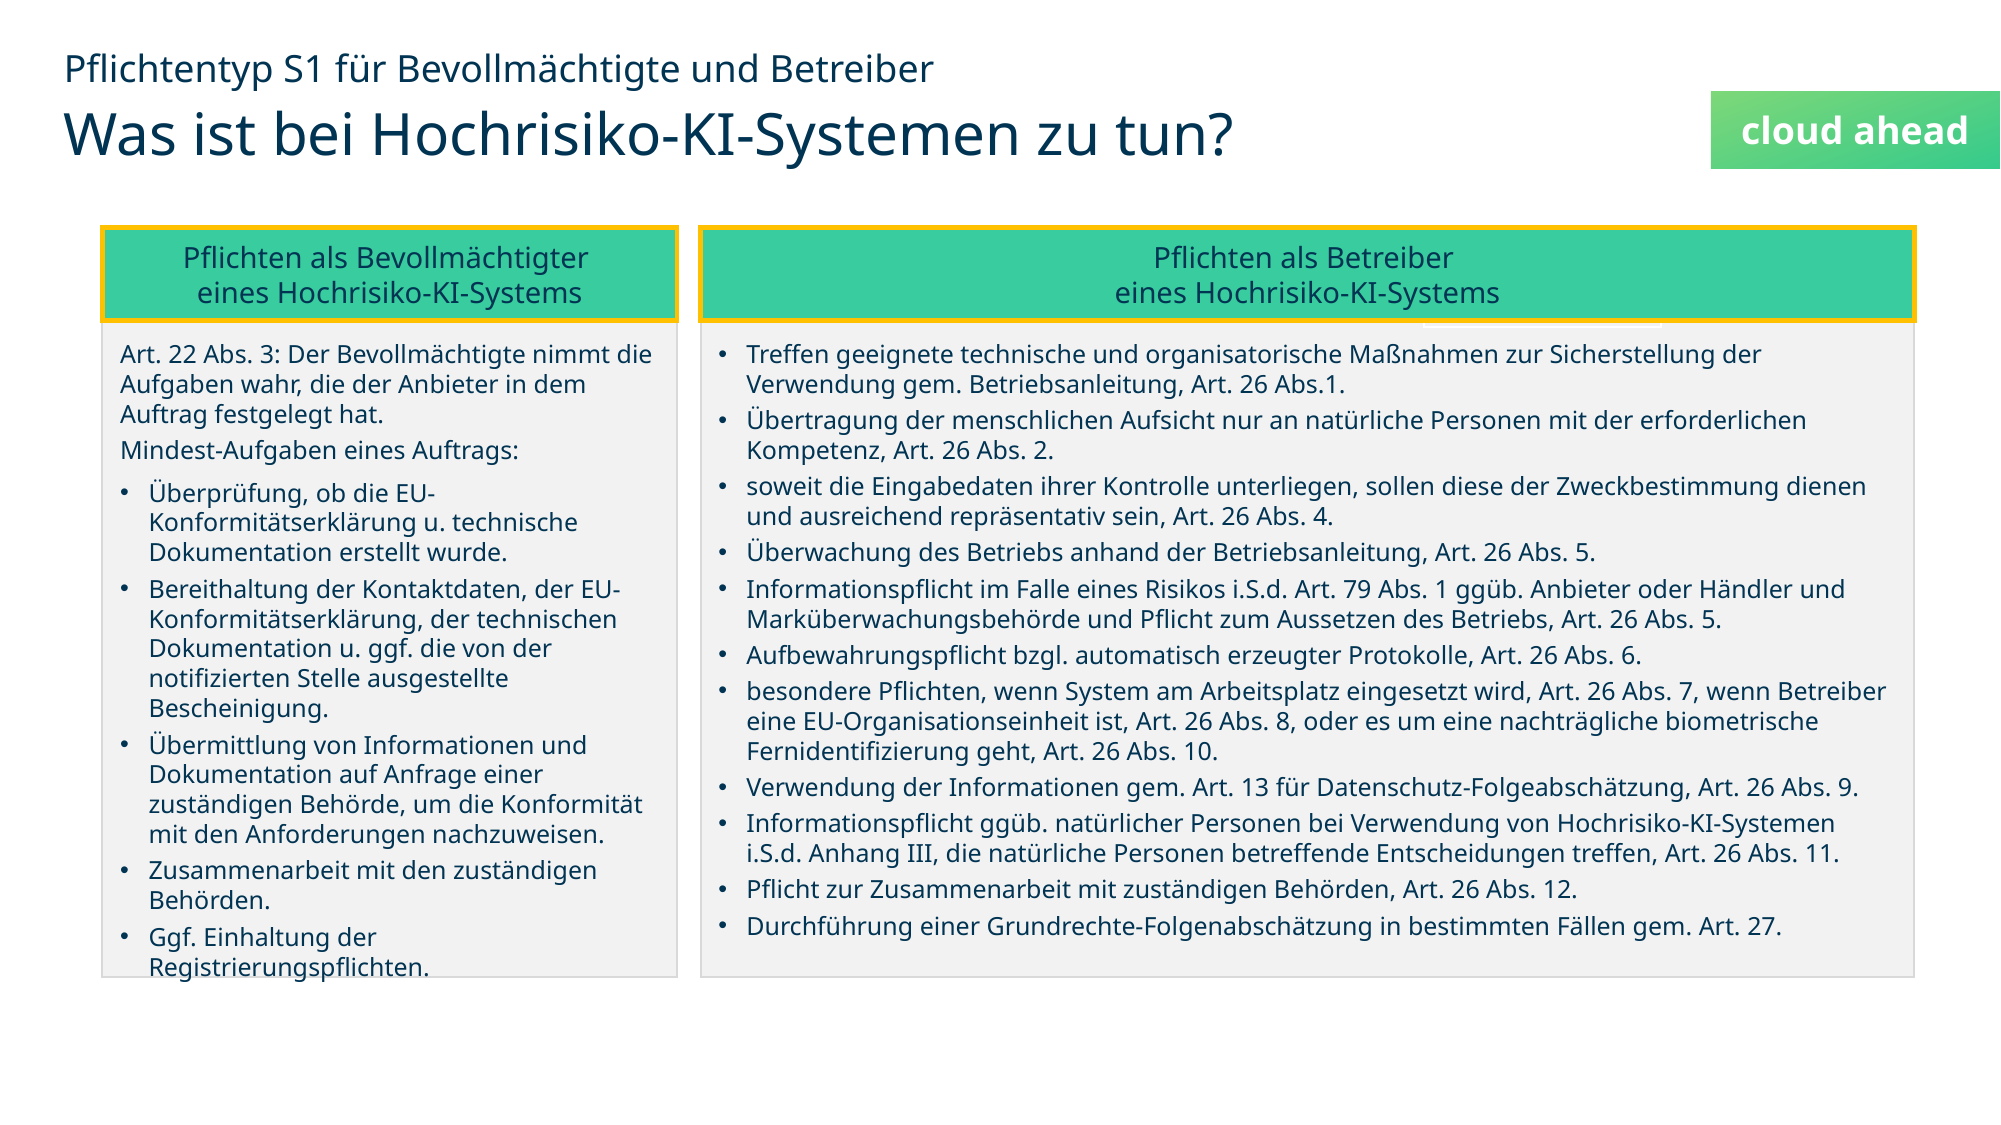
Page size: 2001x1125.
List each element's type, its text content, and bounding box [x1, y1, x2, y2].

text_box Betreiber [1423, 321, 1662, 328]
text_box Pflichten als Betreiber eines Hochrisiko-KI-Systems [700, 226, 1915, 321]
text_box Was ist bei Hochrisiko-KI-Systemen zu tun? [49, 67, 1803, 197]
text_box Art. 22 Abs. 3: Der Bevollmächtigte nimmt die Aufgaben wahr, die der Anbieter in dem Auftrag festgelegt hat. Mindest-Aufgaben eines Auftrags: Überprüfung, ob die EU-Konformitätserklärung u. technische Dokumentation erstellt wurde. Bereithaltung der Kontaktdaten, der EU-Konformitätserklärung, der technischen Dokumentation u. ggf. die von der notifizierten Stelle ausgestellte Bescheinigung. Übermittlung von Informationen und Dokumentation auf Anfrage einer zuständigen Behörde, um die Konformität mit den Anforderungen nachzuweisen. Zusammenarbeit mit den zuständigen Behörden. Ggf. Einhaltung der Registrierungspflichten. [101, 321, 678, 978]
text_box Pflichtentyp S1 für Bevollmächtigte und Betreiber [49, 37, 1203, 98]
text_box Treffen geeignete technische und organisatorische Maßnahmen zur Sicherstellung der Verwendung gem. Betriebsanleitung, Art. 26 Abs.1. Übertragung der menschlichen Aufsicht nur an natürliche Personen mit der erforderlichen Kompetenz, Art. 26 Abs. 2. soweit die Eingabedaten ihrer Kontrolle unterliegen, sollen diese der Zweckbestimmung dienen und ausreichend repräsentativ sein, Art. 26 Abs. 4. Überwachung des Betriebs anhand der Betriebsanleitung, Art. 26 Abs. 5. Informationspflicht im Falle eines Risikos i.S.d. Art. 79 Abs. 1 ggüb. Anbieter oder Händler und Marküberwachungsbehörde und Pflicht zum Aussetzen des Betriebs, Art. 26 Abs. 5. Aufbewahrungspflicht bzgl. automatisch erzeugter Protokolle, Art. 26 Abs. 6. besondere Pflichten, wenn System am Arbeitsplatz eingesetzt wird, Art. 26 Abs. 7, wenn Betreiber eine EU-Organisationseinheit ist, Art. 26 Abs. 8, oder es um eine nachträgliche biometrische Fernidentifizierung geht, Art. 26 Abs. 10. Verwendung der Informationen gem. Art. 13 für Datenschutz-Folgeabschätzung, Art. 26 Abs. 9. Informationspflicht ggüb. natürlicher Personen bei Verwendung von Hochrisiko-KI-Systemen i.S.d. Anhang III, die natürliche Personen betreffende Entscheidungen treffen, Art. 26 Abs. 11. Pflicht zur Zusammenarbeit mit zuständigen Behörden, Art. 26 Abs. 12. Durchführung einer Grundrechte-Folgenabschätzung in bestimmten Fällen gem. Art. 27. [700, 321, 1915, 978]
text_box Pflichten als Bevollmächtigter eines Hochrisiko-KI-Systems [101, 226, 678, 321]
